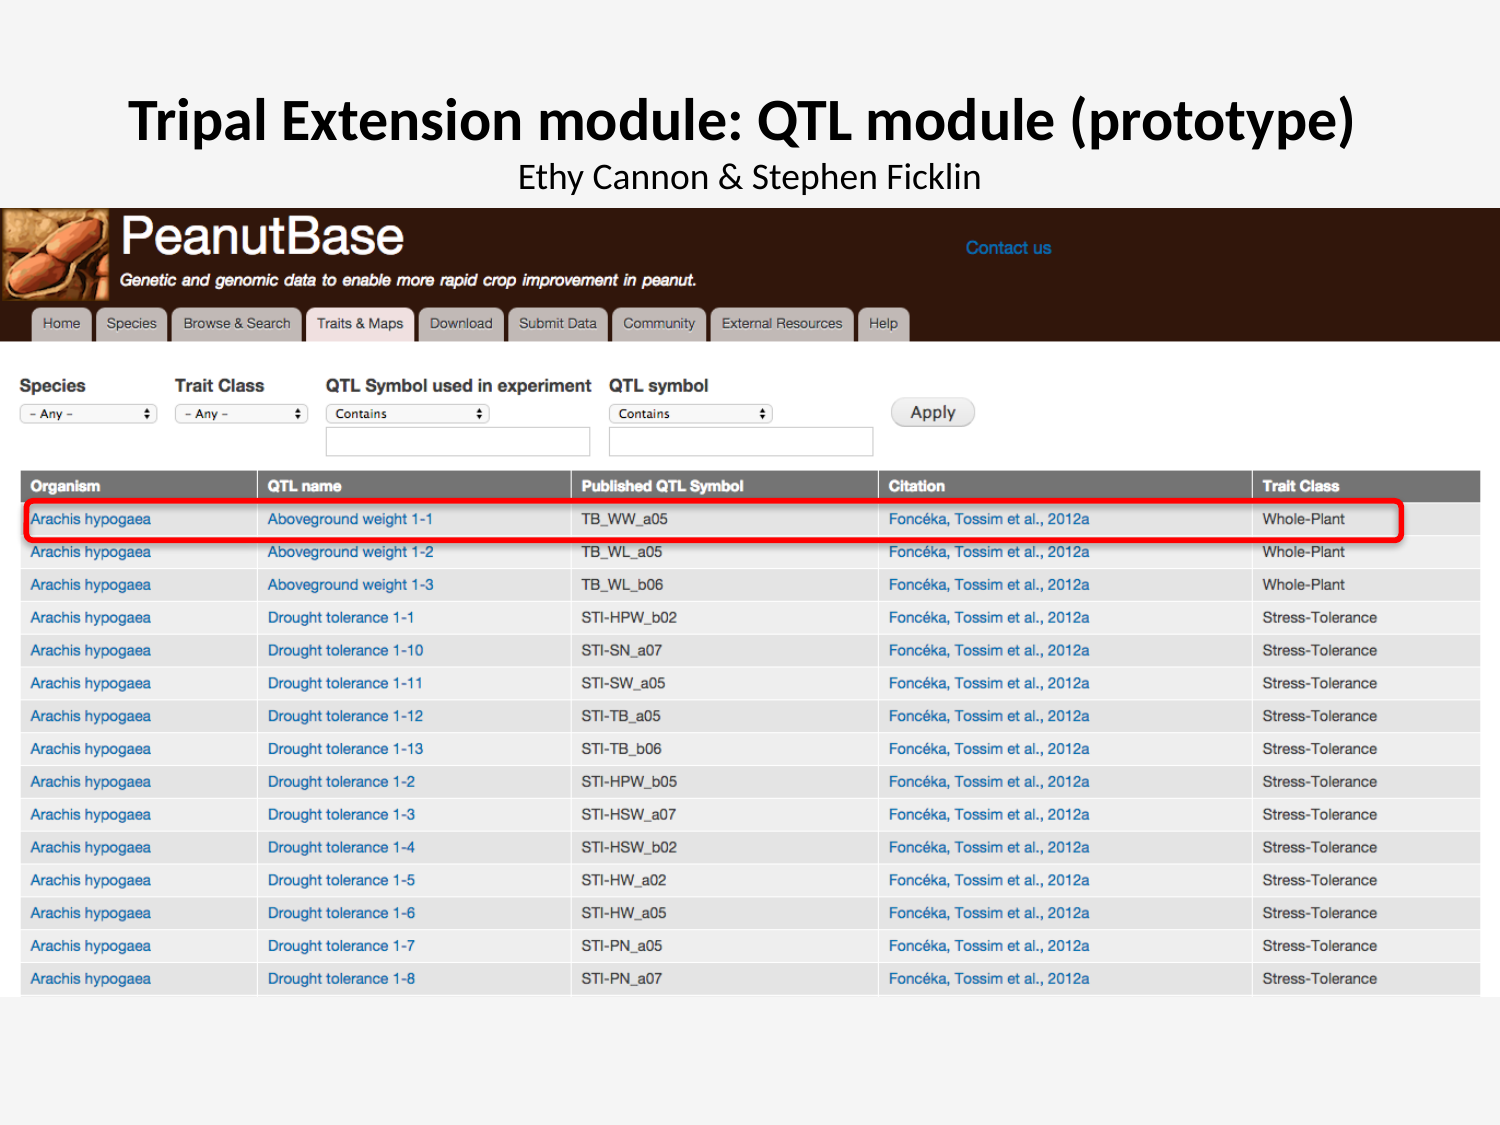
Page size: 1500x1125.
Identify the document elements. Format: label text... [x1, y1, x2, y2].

title Tripal Extension module: QTL module (prototype) Ethy Cannon & Stephen Ficklin [75, 45, 1425, 206]
picture [0, 208, 1500, 997]
